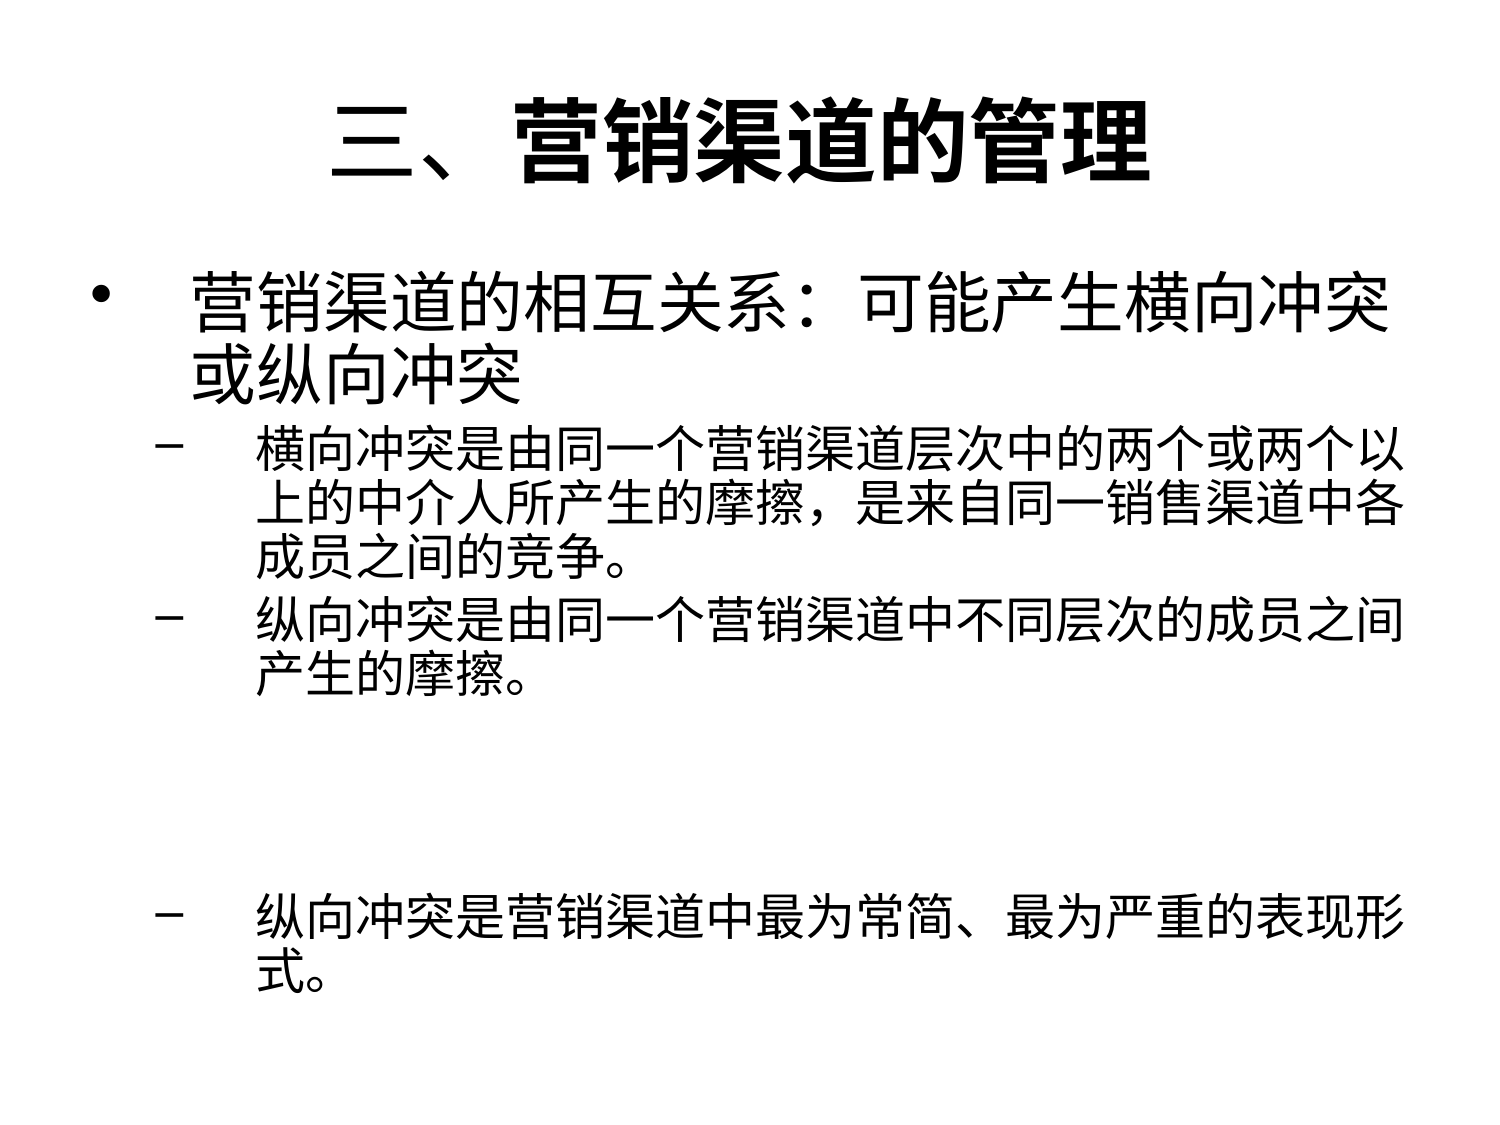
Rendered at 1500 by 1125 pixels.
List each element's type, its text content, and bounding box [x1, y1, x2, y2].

title 三、营销渠道的管理 [75, 45, 1425, 233]
list 营销渠道的相互关系：可能产生横向冲突或纵向冲突 横向冲突是由同一个营销渠道层次中的两个或两个以上的中介人所产生的摩擦，是来自同一销售渠道中各成员之间的竞争。 纵向冲突是由同一个营销渠道中不同层次的成员之间产生的摩擦。 纵向冲突是营销渠道中最为常简、最为严重的表现形式。 [75, 262, 1425, 1093]
